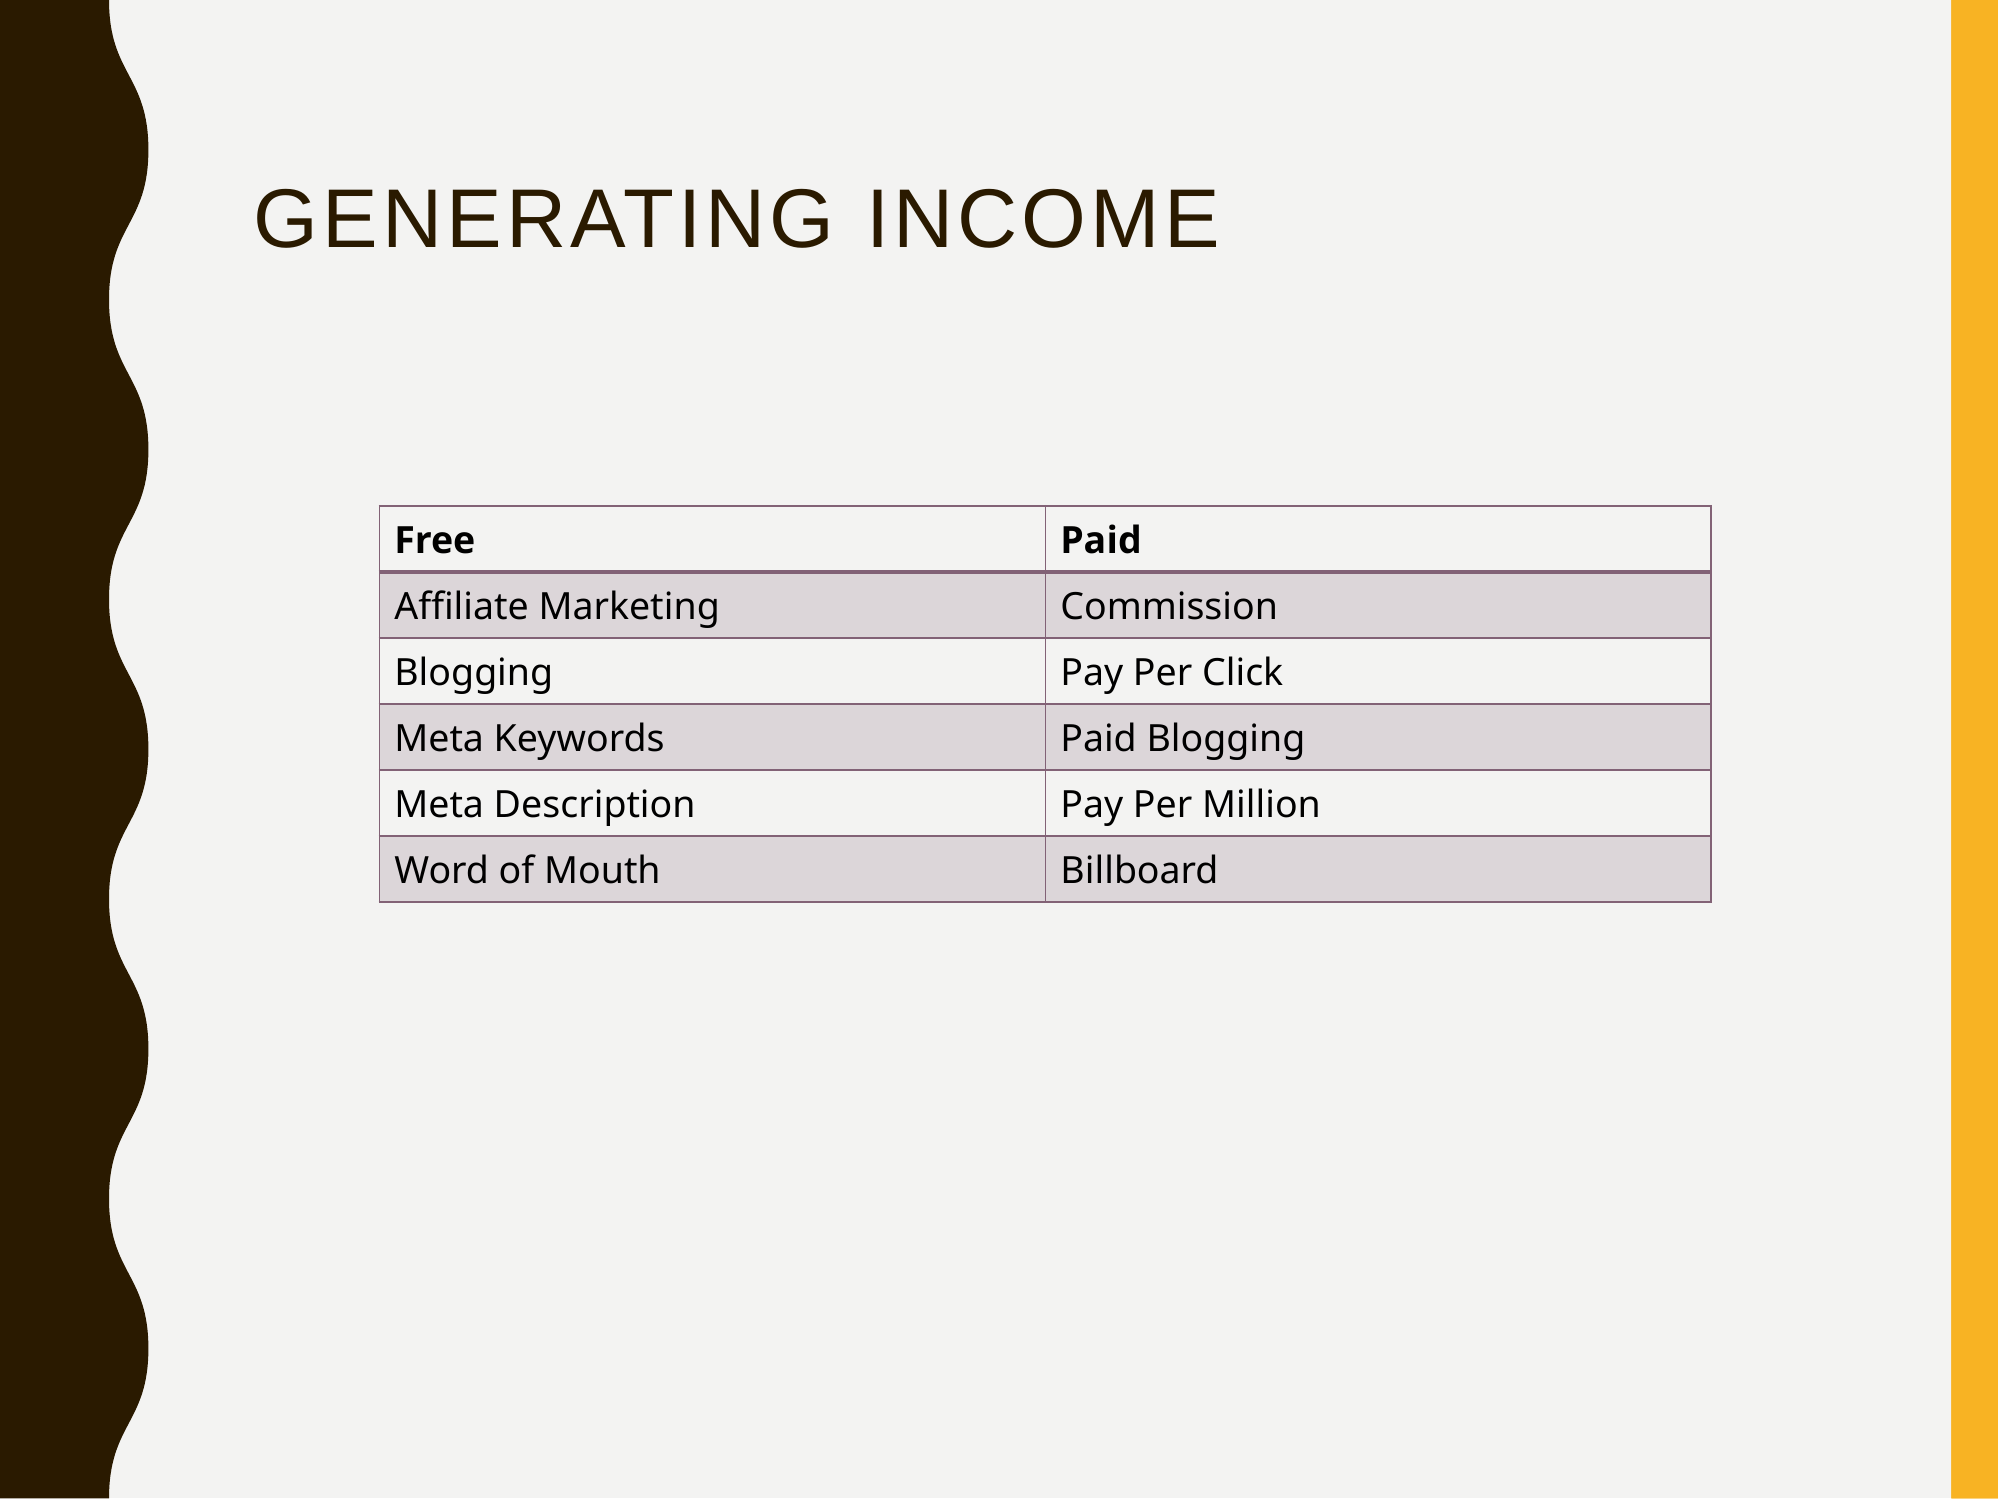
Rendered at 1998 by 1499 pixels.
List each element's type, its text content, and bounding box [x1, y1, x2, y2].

table_cell Blogging [380, 639, 1045, 703]
table_cell Meta Keywords [380, 705, 1045, 769]
table_header Free [380, 507, 1045, 570]
title Generating Income [239, 168, 1832, 495]
table_cell Pay Per Click [1046, 639, 1710, 703]
table_cell Commission [1046, 574, 1710, 637]
table_header Paid [1046, 507, 1710, 570]
table_cell Meta Description [380, 771, 1045, 835]
table_cell Billboard [1046, 837, 1710, 901]
table_cell Pay Per Million [1046, 771, 1710, 835]
table_cell Affiliate Marketing [380, 574, 1045, 637]
table_cell Paid Blogging [1046, 705, 1710, 769]
table_cell Word of Mouth [380, 837, 1045, 901]
